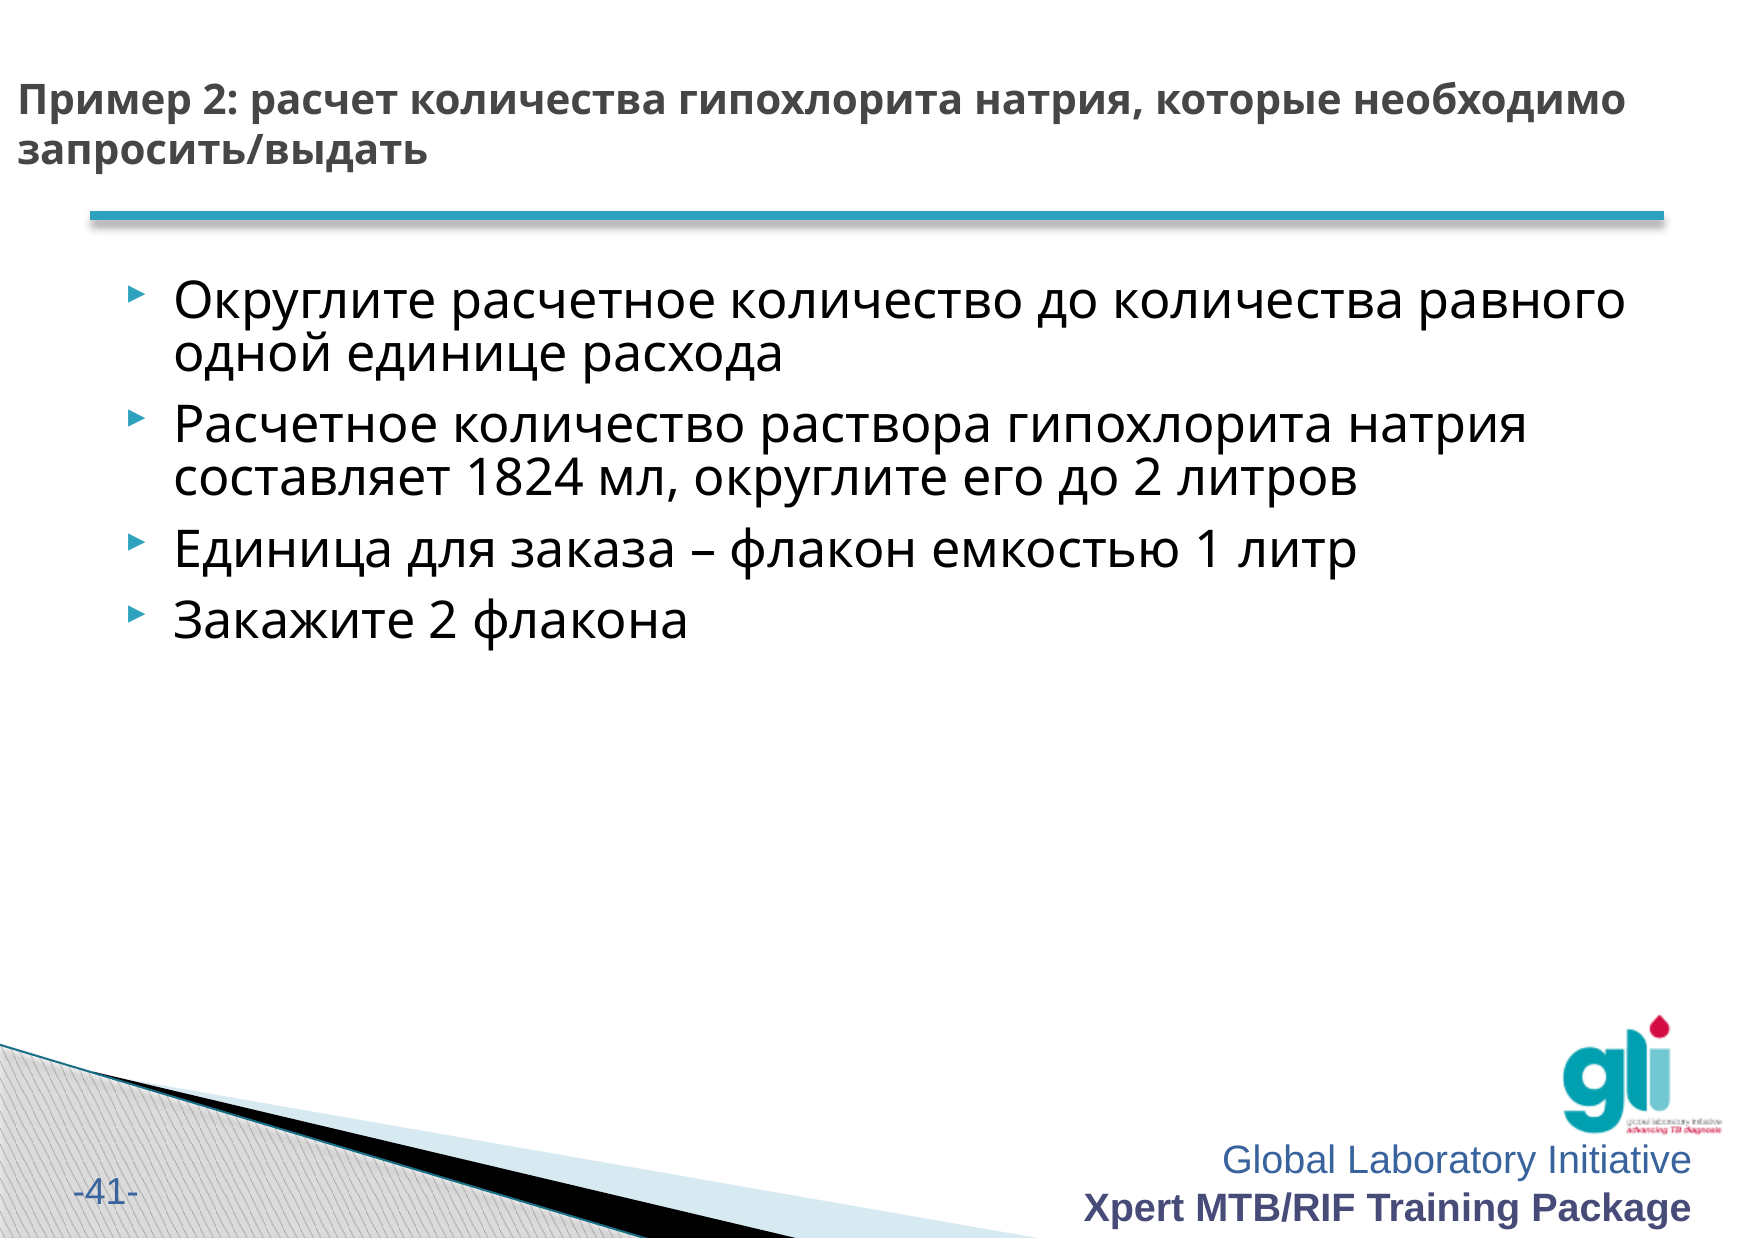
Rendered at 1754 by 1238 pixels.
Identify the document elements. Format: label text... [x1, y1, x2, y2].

list Округлите расчетное количество до количества равного одной единице расхода Расчетное количество раствора гипохлорита натрия составляет 1824 мл, округлите его до 2 литров Единица для заказа – флакон емкостью 1 литр Закажите 2 флакона [87, 267, 1666, 996]
picture [1553, 1011, 1727, 1139]
title Пример 2: расчет количества гипохлорита натрия, которые необходимо запросить/выдать [0, 63, 1728, 182]
